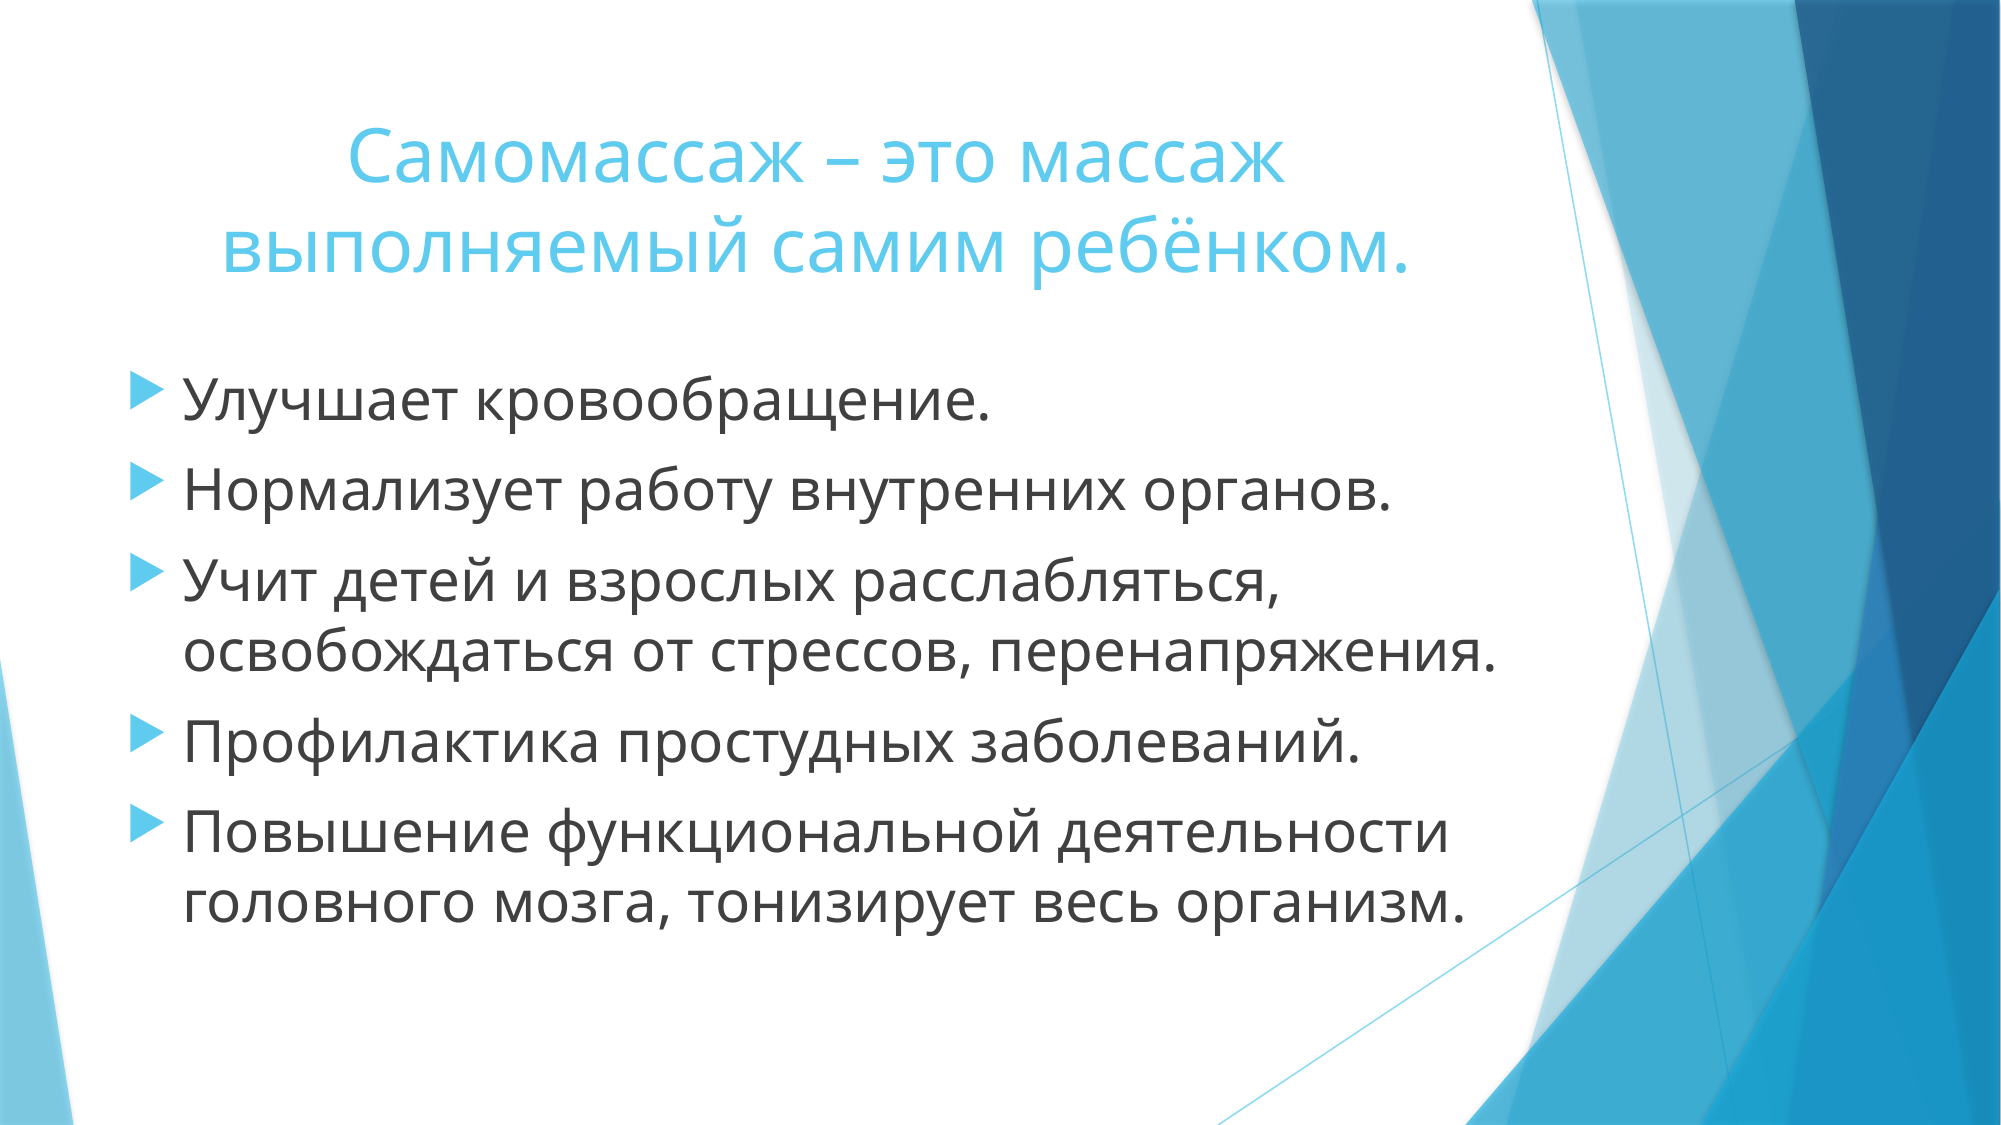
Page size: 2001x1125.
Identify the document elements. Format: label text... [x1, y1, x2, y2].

title Самомассаж – это массаж выполняемый самим ребёнком. [111, 99, 1522, 354]
list Улучшает кровообращение. Нормализует работу внутренних органов. Учит детей и взрослых расслабляться, освобождаться от стрессов, перенапряжения. Профилактика простудных заболеваний. Повышение функциональной деятельности головного мозга, тонизирует весь организм. [111, 354, 1522, 992]
